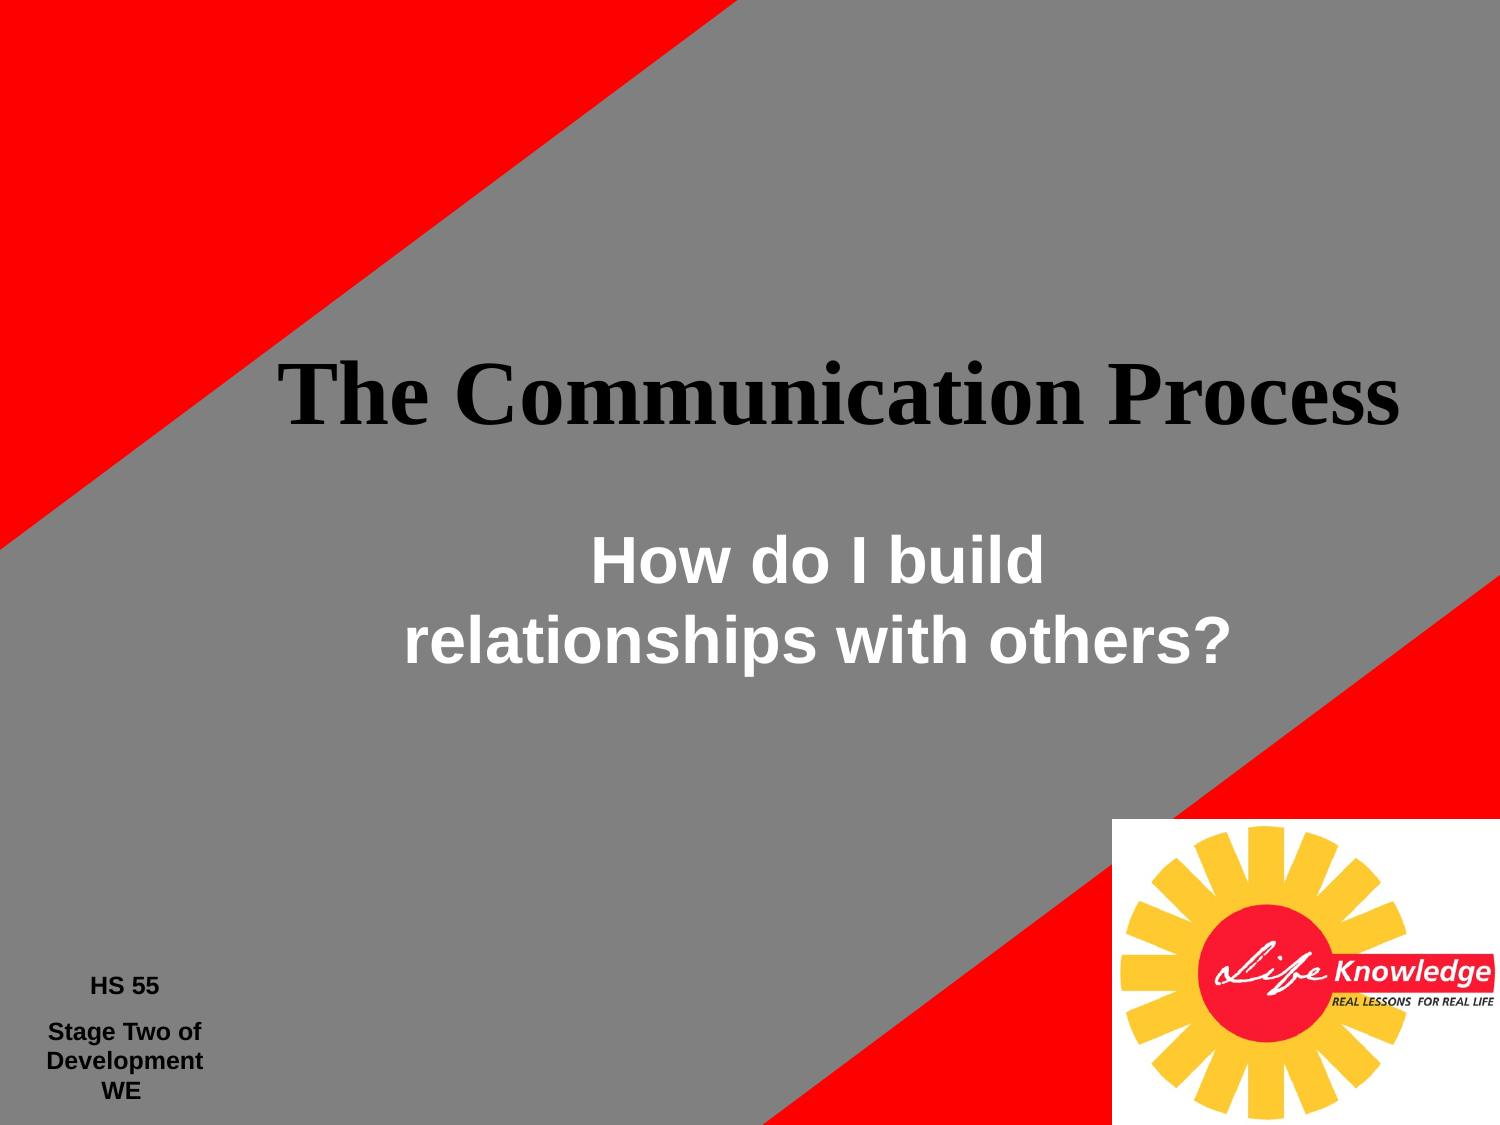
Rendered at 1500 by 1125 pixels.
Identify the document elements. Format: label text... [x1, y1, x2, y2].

subtitle How do I build relationships with others? [374, 499, 1263, 788]
text_box HS 55 [37, 962, 213, 1008]
picture [1112, 819, 1500, 1125]
title The Communication Process [262, 262, 1500, 451]
footer LifeKnowledge® [49, 1024, 1107, 1125]
text_box Stage Two of Development WE [24, 1007, 225, 1113]
